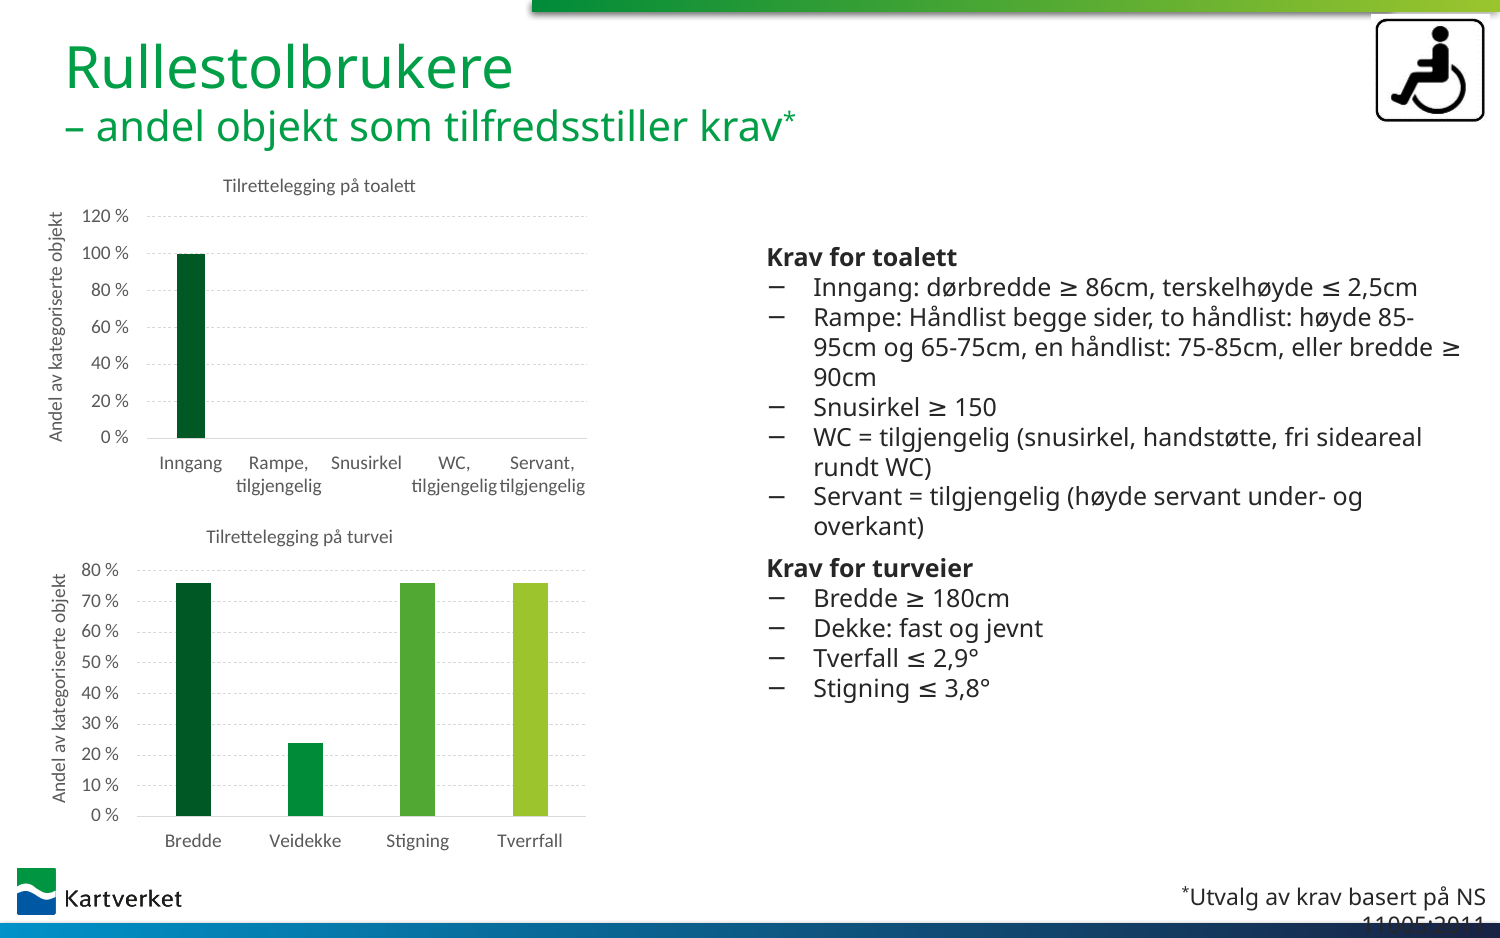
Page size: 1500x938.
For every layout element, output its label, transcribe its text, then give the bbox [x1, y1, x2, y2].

picture [41, 520, 598, 859]
text_box Krav for turveier Bredde ≥ 180cm Dekke: fast og jevnt Tverfall ≤ 2,9° Stigning ≤ 3,8° [751, 545, 1483, 710]
picture [1371, 13, 1491, 127]
text_box Krav for toalett Inngang: dørbredde ≥ 86cm, terskelhøyde ≤ 2,5cm Rampe: Håndlist begge sider, to håndlist: høyde 85-95cm og 65-75cm, en håndlist: 75-85cm, eller bredde ≥ 90cm Snusirkel ≥ 150 WC = tilgjengelig (snusirkel, handstøtte, fri sideareal rundt WC) Servant = tilgjengelig (høyde servant under- og overkant) [751, 234, 1483, 545]
text_box Rullestolbrukere – andel objekt som tilfredsstiller krav* [49, 14, 1431, 158]
text_box *Utvalg av krav basert på NS 11005:2011 [1068, 873, 1500, 938]
picture [41, 166, 598, 505]
